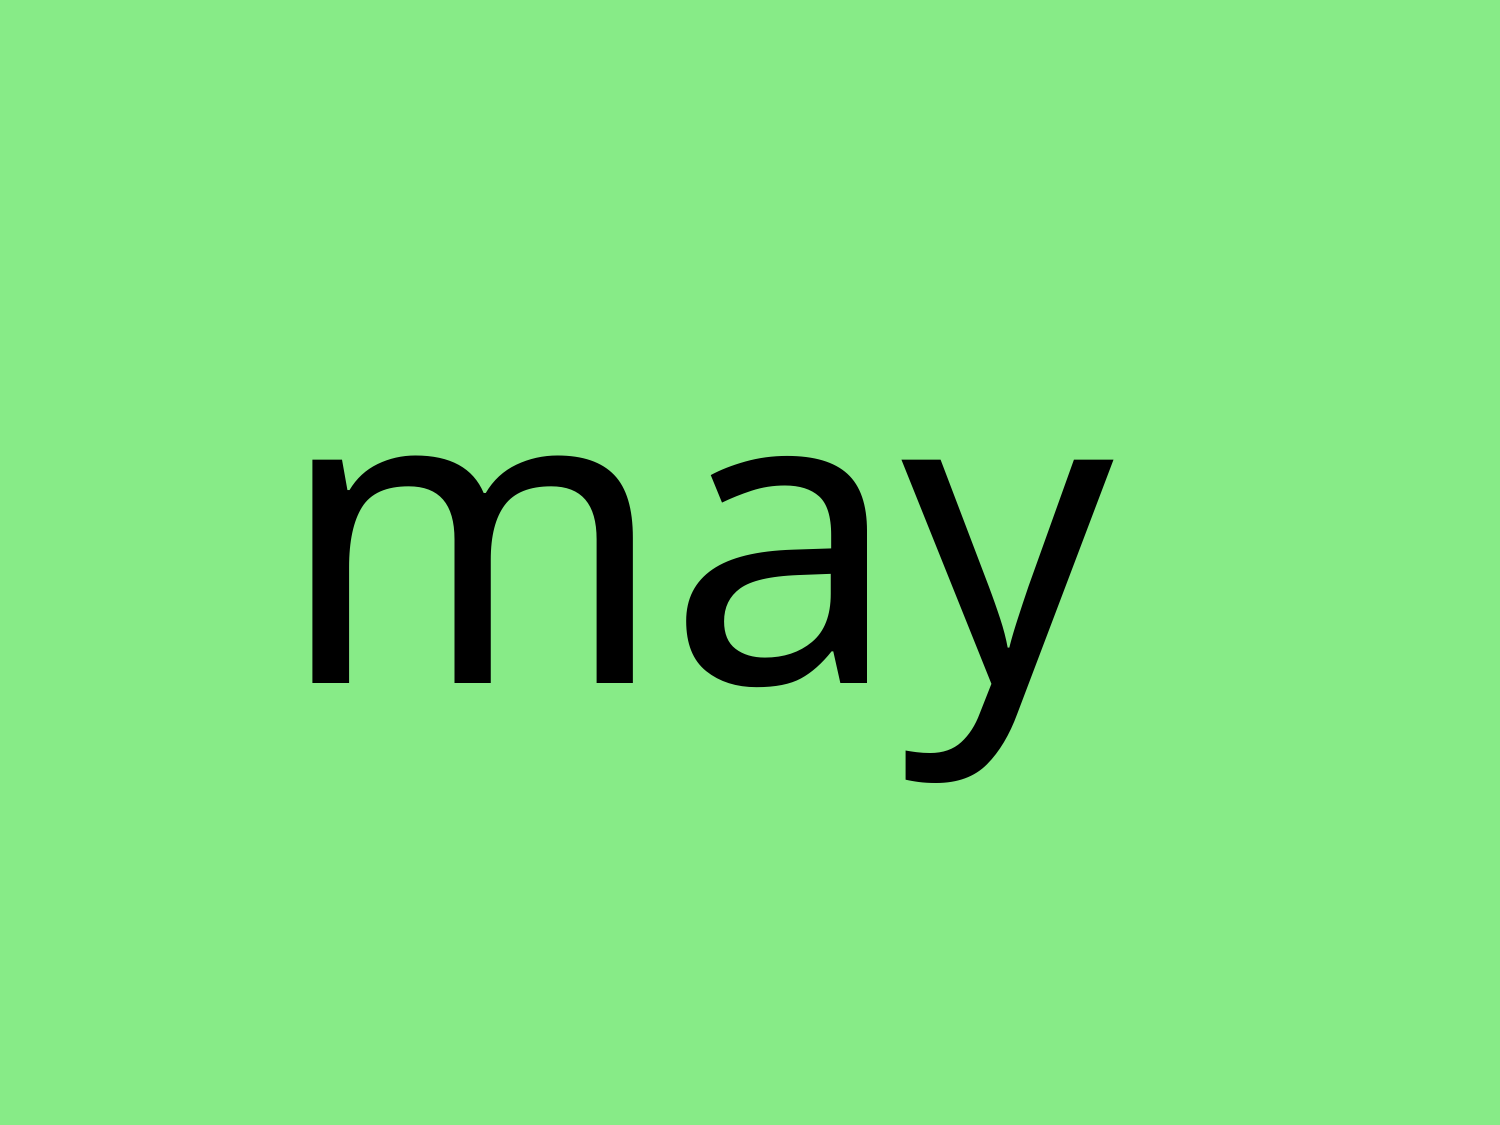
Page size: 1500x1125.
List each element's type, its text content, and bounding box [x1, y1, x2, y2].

text_box may [41, 259, 1459, 775]
